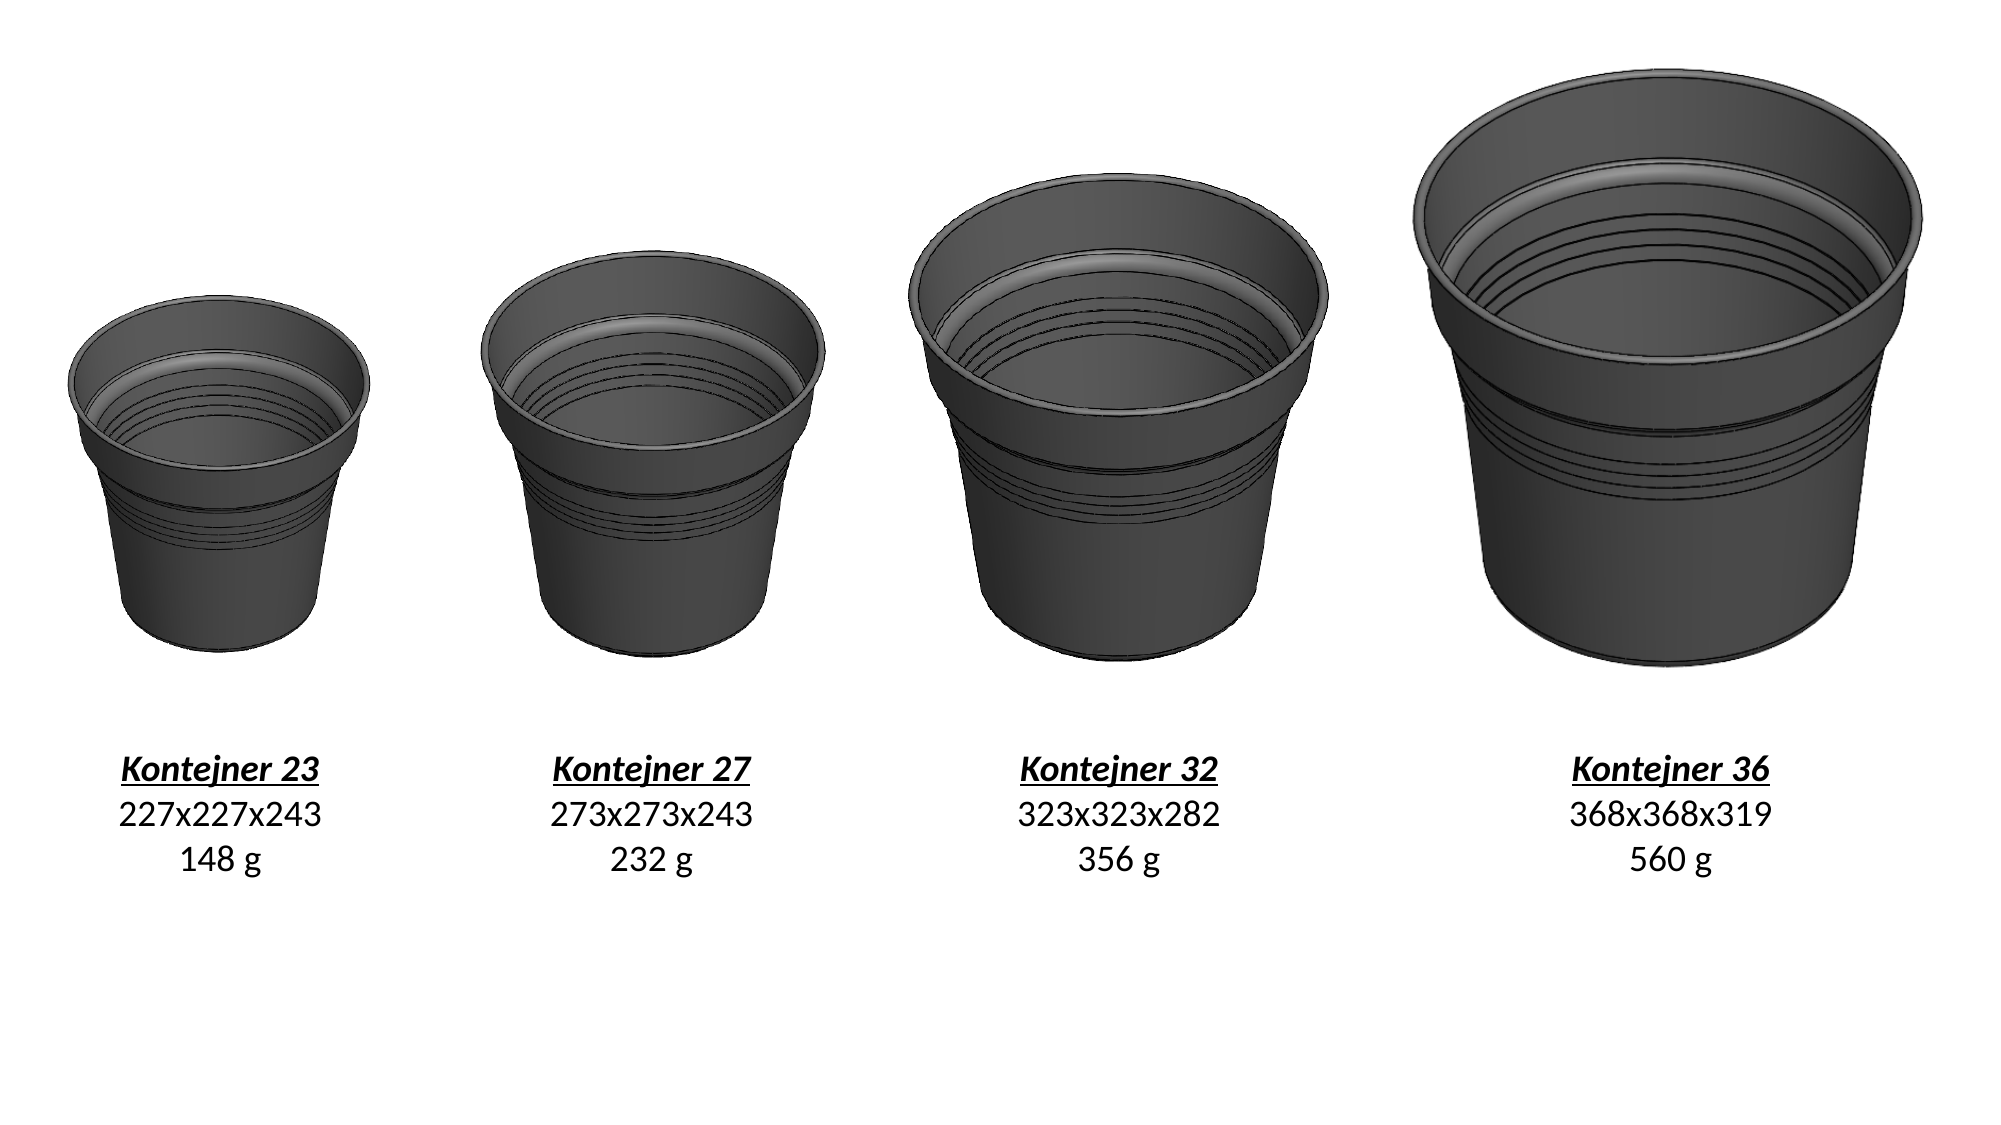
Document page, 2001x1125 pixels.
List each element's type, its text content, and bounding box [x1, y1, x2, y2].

text_box Kontejner 23 227x227x243 148 g [73, 736, 367, 887]
text_box Kontejner 27 273x273x243 232 g [505, 736, 798, 887]
text_box Kontejner 36 368x368x319 560 g [1524, 736, 1817, 887]
picture [472, 239, 832, 663]
picture [900, 160, 1337, 676]
picture [1405, 58, 1936, 676]
picture [60, 282, 380, 663]
text_box Kontejner 32 323x323x282 356 g [972, 736, 1265, 887]
